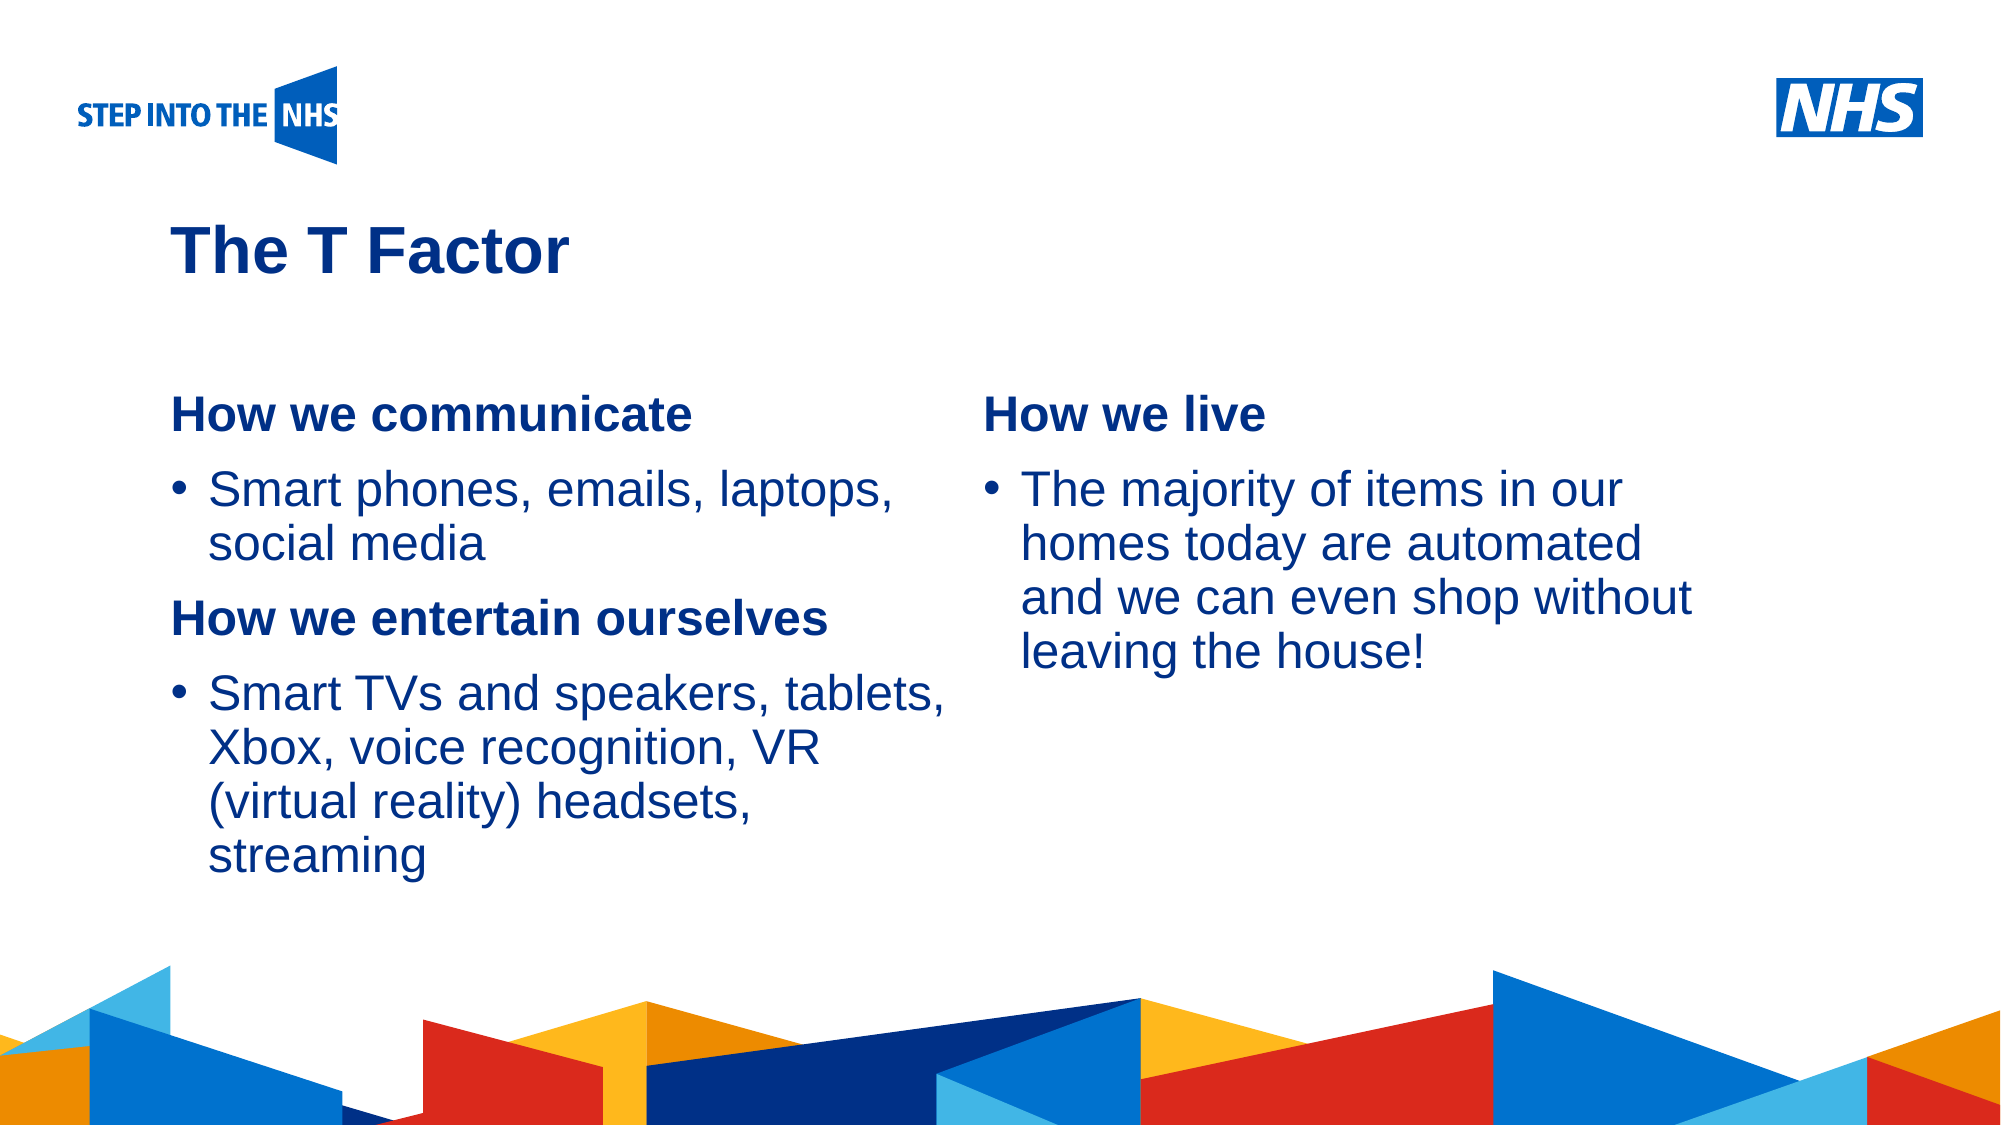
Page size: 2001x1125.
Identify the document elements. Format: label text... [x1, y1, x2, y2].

list How we communicate Smart phones, emails, laptops, social media How we entertain ourselves Smart TVs and speakers, tablets, Xbox, voice recognition, VR (virtual reality) headsets, streaming How we live The majority of items in our homes today are automated and we can even shop without leaving the house! [170, 388, 1767, 966]
title The T Factor [170, 216, 1812, 307]
